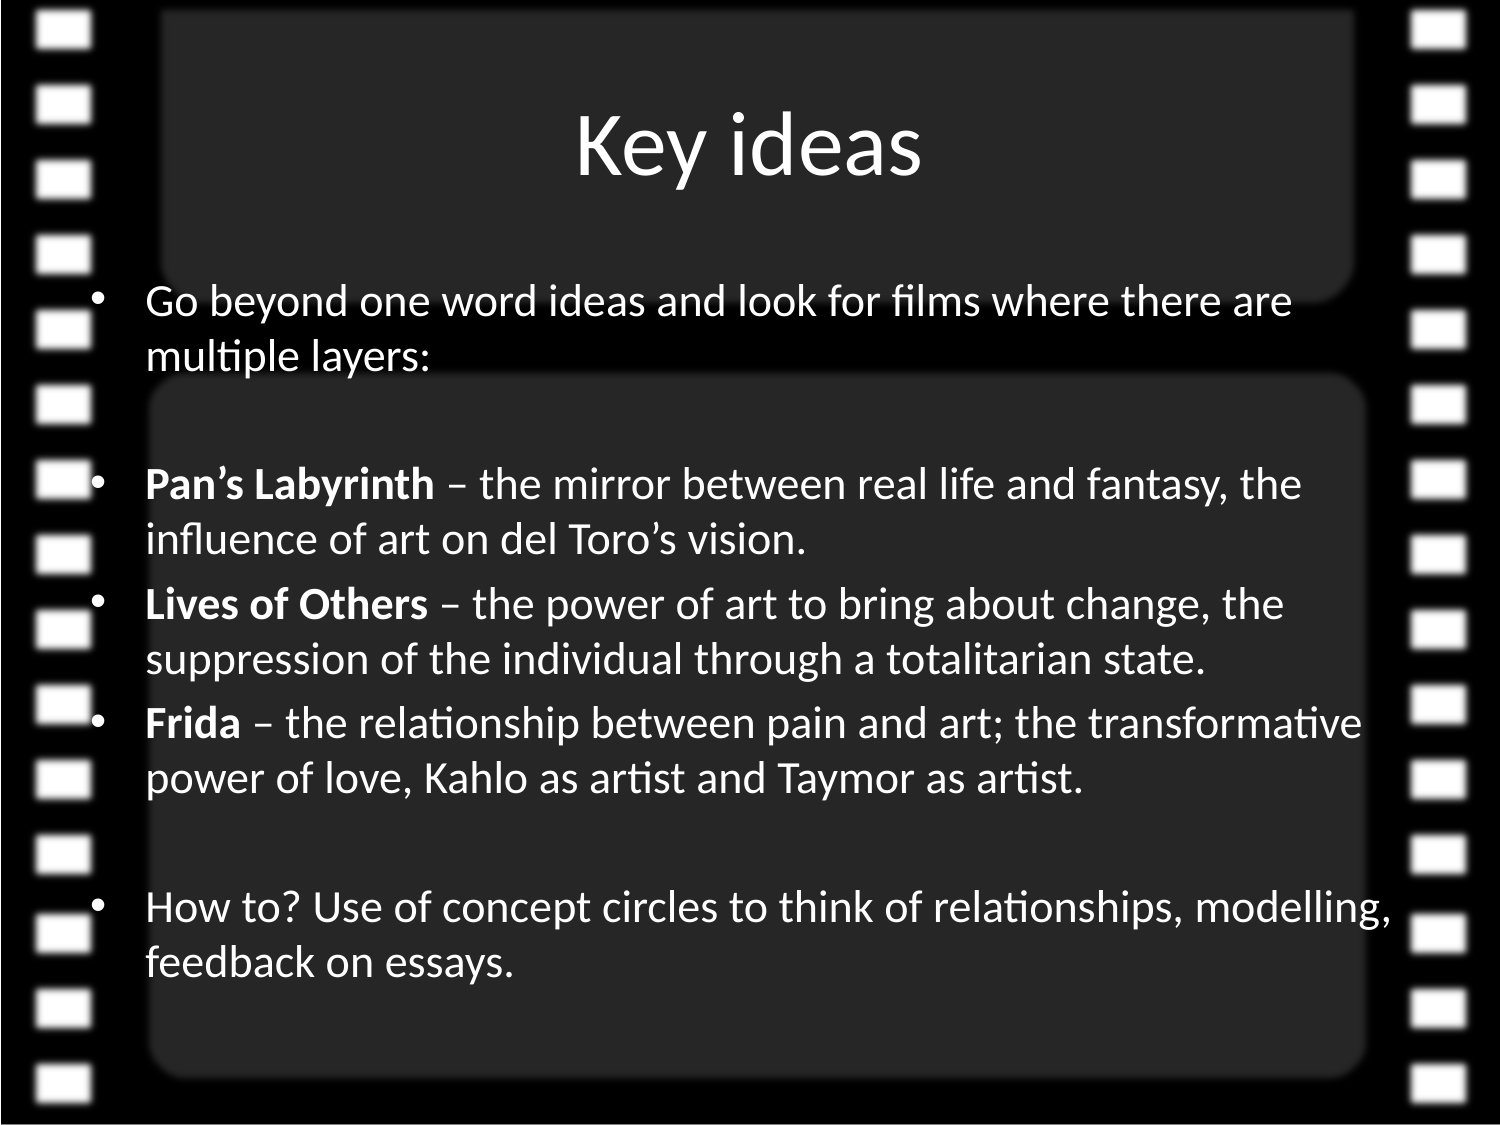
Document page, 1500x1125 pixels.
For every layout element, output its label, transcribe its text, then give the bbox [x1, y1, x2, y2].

title Key ideas [75, 45, 1425, 233]
list Go beyond one word ideas and look for films where there are multiple layers: Pan’s Labyrinth – the mirror between real life and fantasy, the influence of art on del Toro’s vision. Lives of Others – the power of art to bring about change, the suppression of the individual through a totalitarian state. Frida – the relationship between pain and art; the transformative power of love, Kahlo as artist and Taymor as artist. How to? Use of concept circles to think of relationships, modelling, feedback on essays. [75, 262, 1425, 1005]
picture [0, 0, 1500, 1125]
